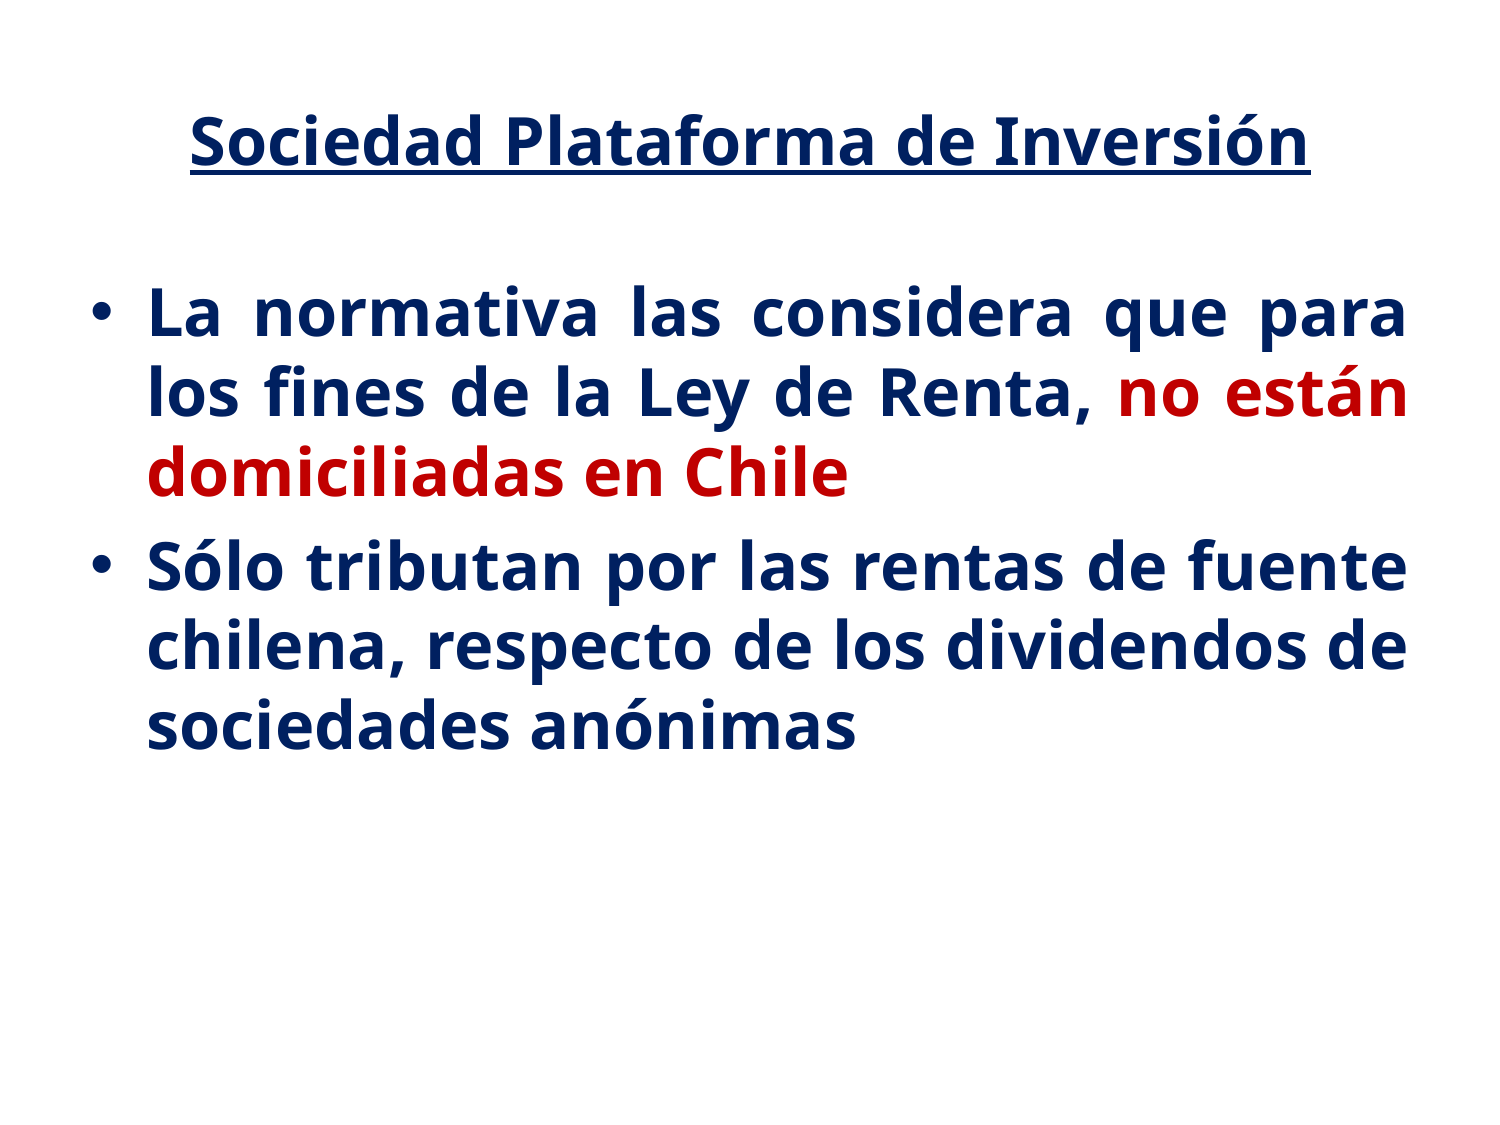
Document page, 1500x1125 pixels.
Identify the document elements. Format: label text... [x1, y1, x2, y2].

title Sociedad Plataforma de Inversión [74, 44, 1426, 233]
list La normativa las considera que para los fines de la Ley de Renta, no están domiciliadas en Chile Sólo tributan por las rentas de fuente chilena, respecto de los dividendos de sociedades anónimas [74, 262, 1426, 1006]
